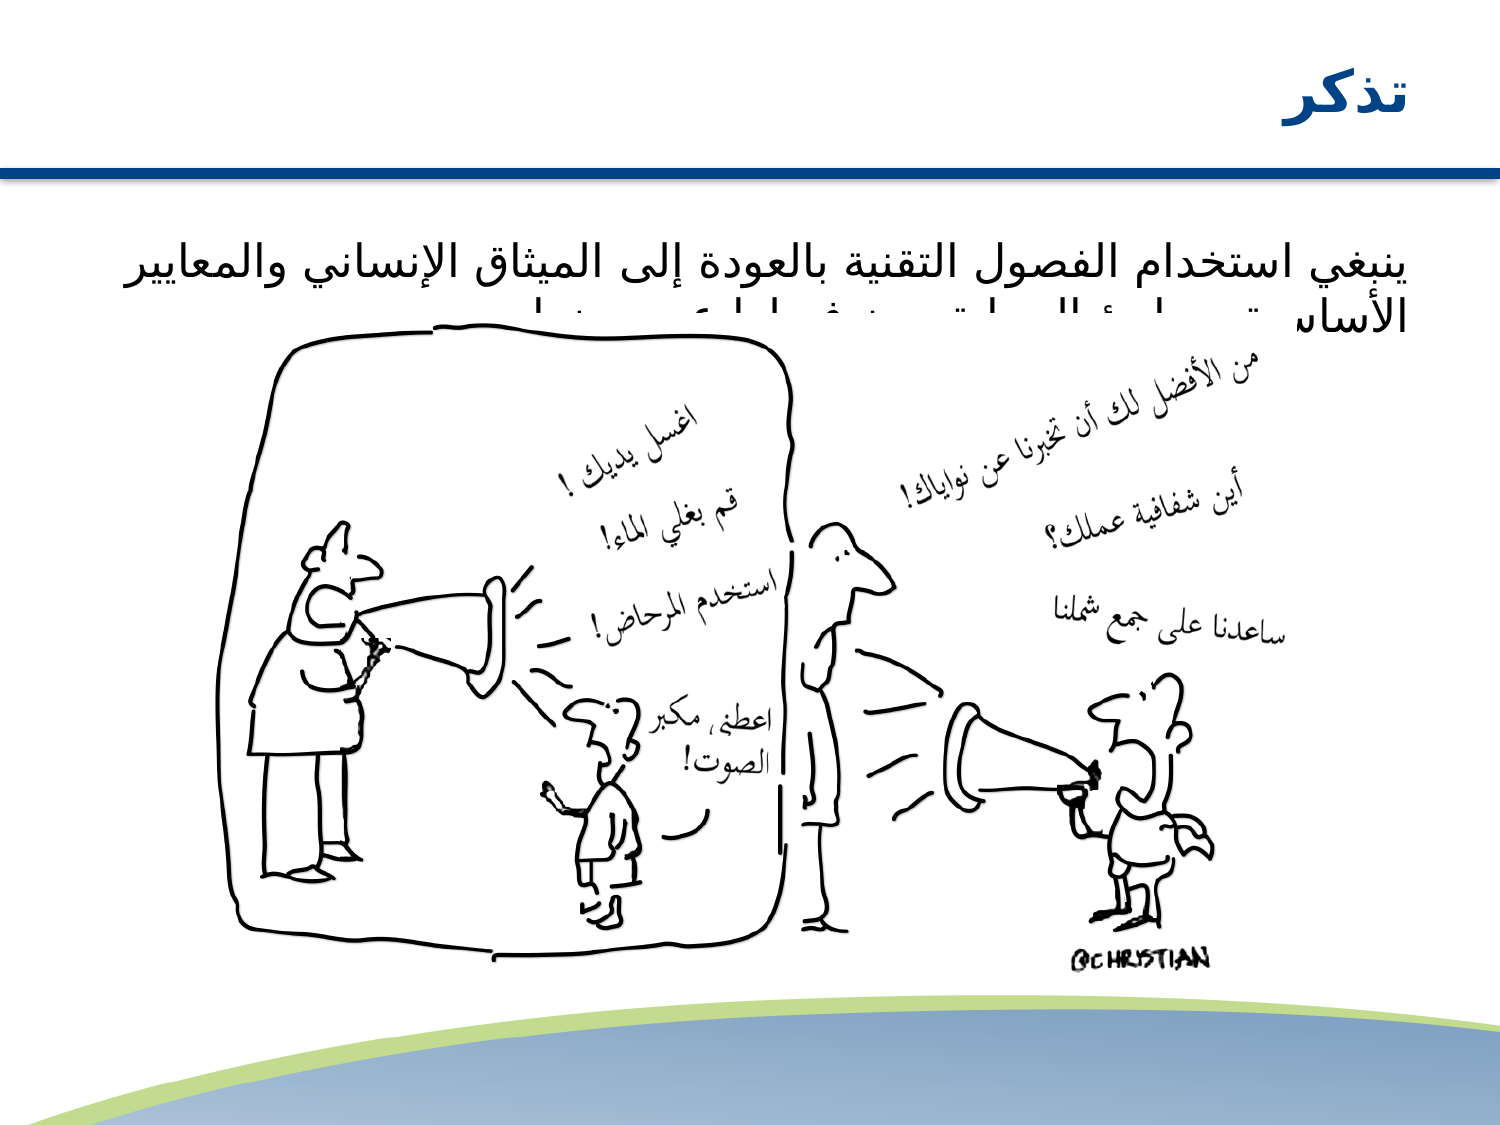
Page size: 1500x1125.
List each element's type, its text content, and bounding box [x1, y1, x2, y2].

picture [0, 993, 1500, 1125]
picture [203, 313, 1297, 986]
list ينبغي استخدام الفصول التقنية بالعودة إلى الميثاق الإنساني والمعايير الأساسية ومبادئ الحماية دون فصلها عن بعضها. [13, 224, 1425, 314]
title تذكر [75, 0, 1425, 178]
